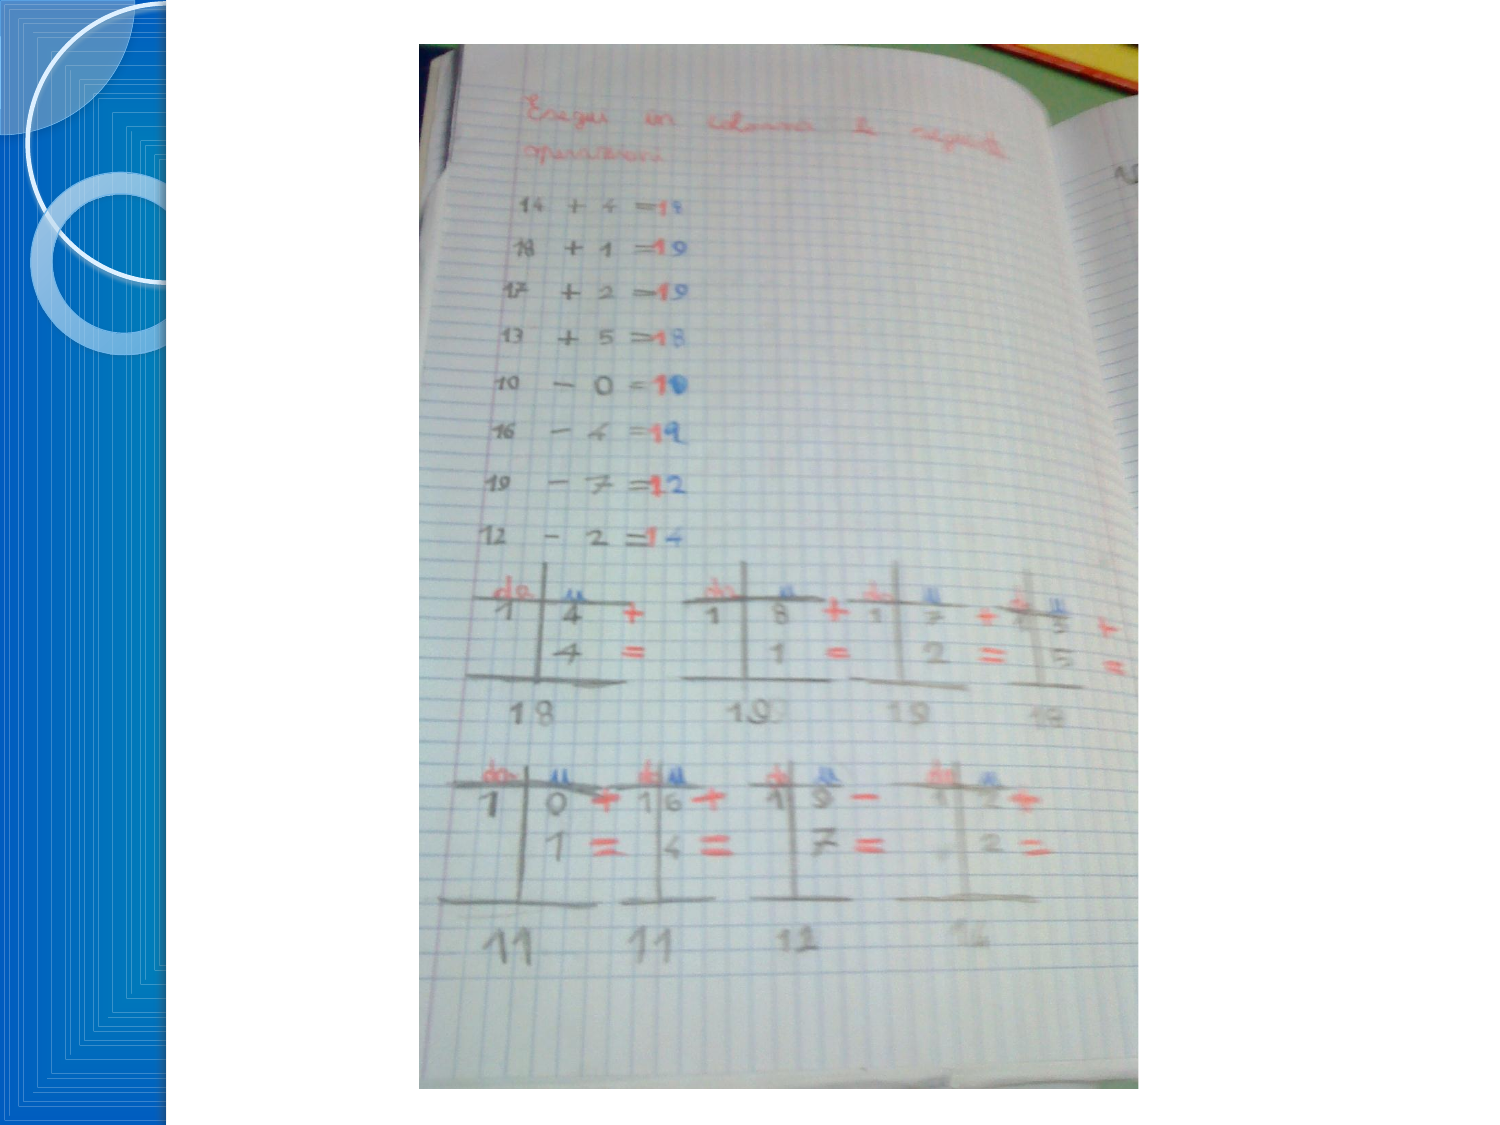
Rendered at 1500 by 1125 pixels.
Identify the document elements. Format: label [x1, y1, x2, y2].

picture [418, 43, 1139, 1089]
